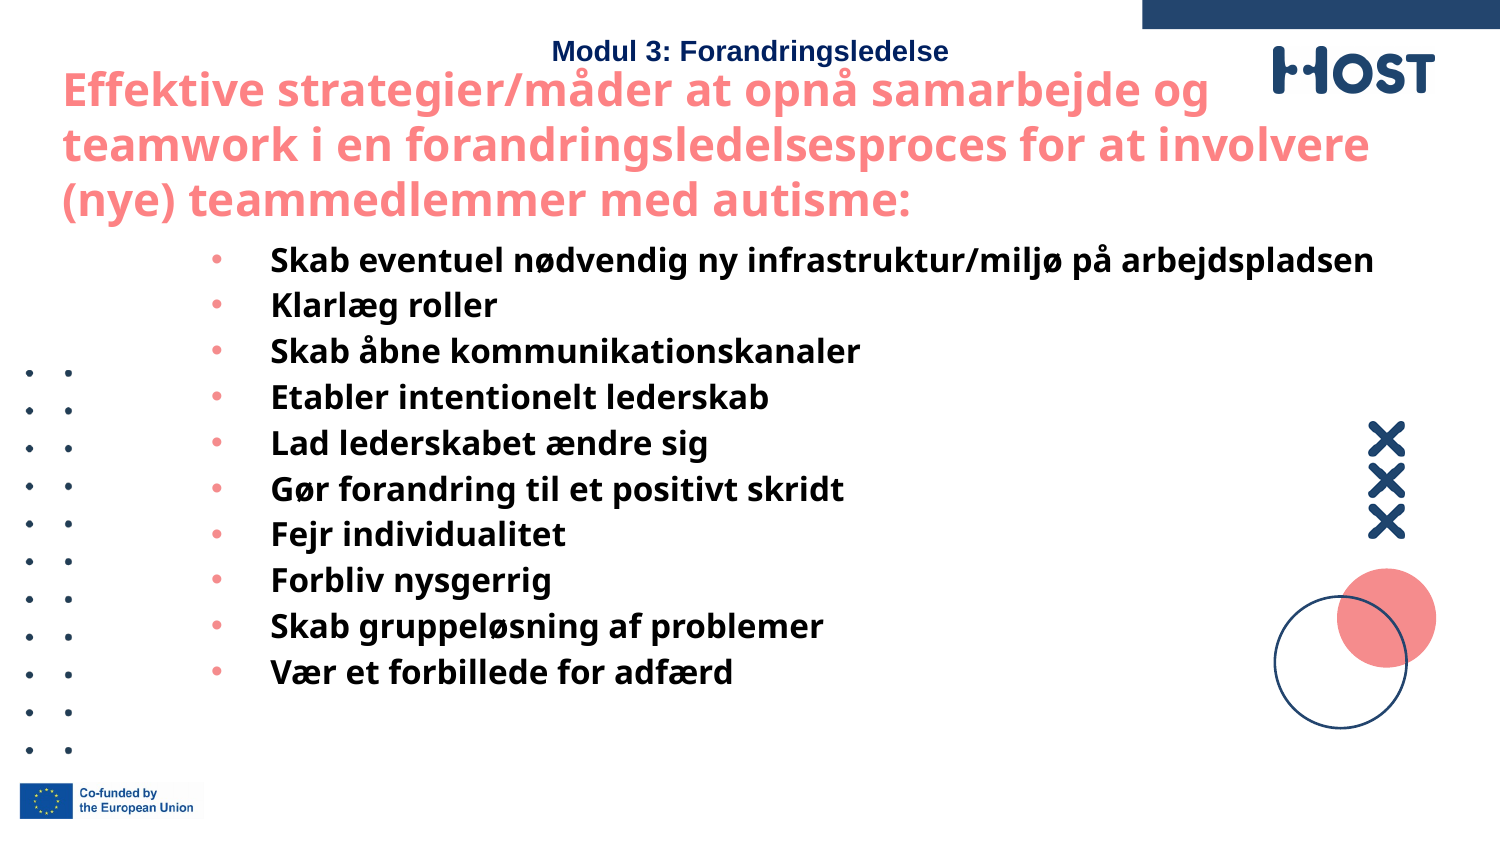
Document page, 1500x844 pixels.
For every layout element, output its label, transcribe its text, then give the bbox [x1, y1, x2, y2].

picture [0, 370, 204, 820]
text_box Modul 3: Forandringsledelse [536, 12, 980, 70]
text_box Effektive strategier/måder at opnå samarbejde og teamwork i en forandringsledelsesproces for at involvere (nye) teammedlemmer med autisme: [47, 53, 1390, 234]
picture [1273, 46, 1435, 94]
list Skab eventuel nødvendig ny infrastruktur/miljø på arbejdspladsen Klarlæg roller Skab åbne kommunikationskanaler Etabler intentionelt lederskab Lad lederskabet ændre sig Gør forandring til et positivt skridt Fejr individualitet Forbliv nysgerrig Skab gruppeløsning af problemer Vær et forbillede for adfærd [180, 217, 1500, 844]
